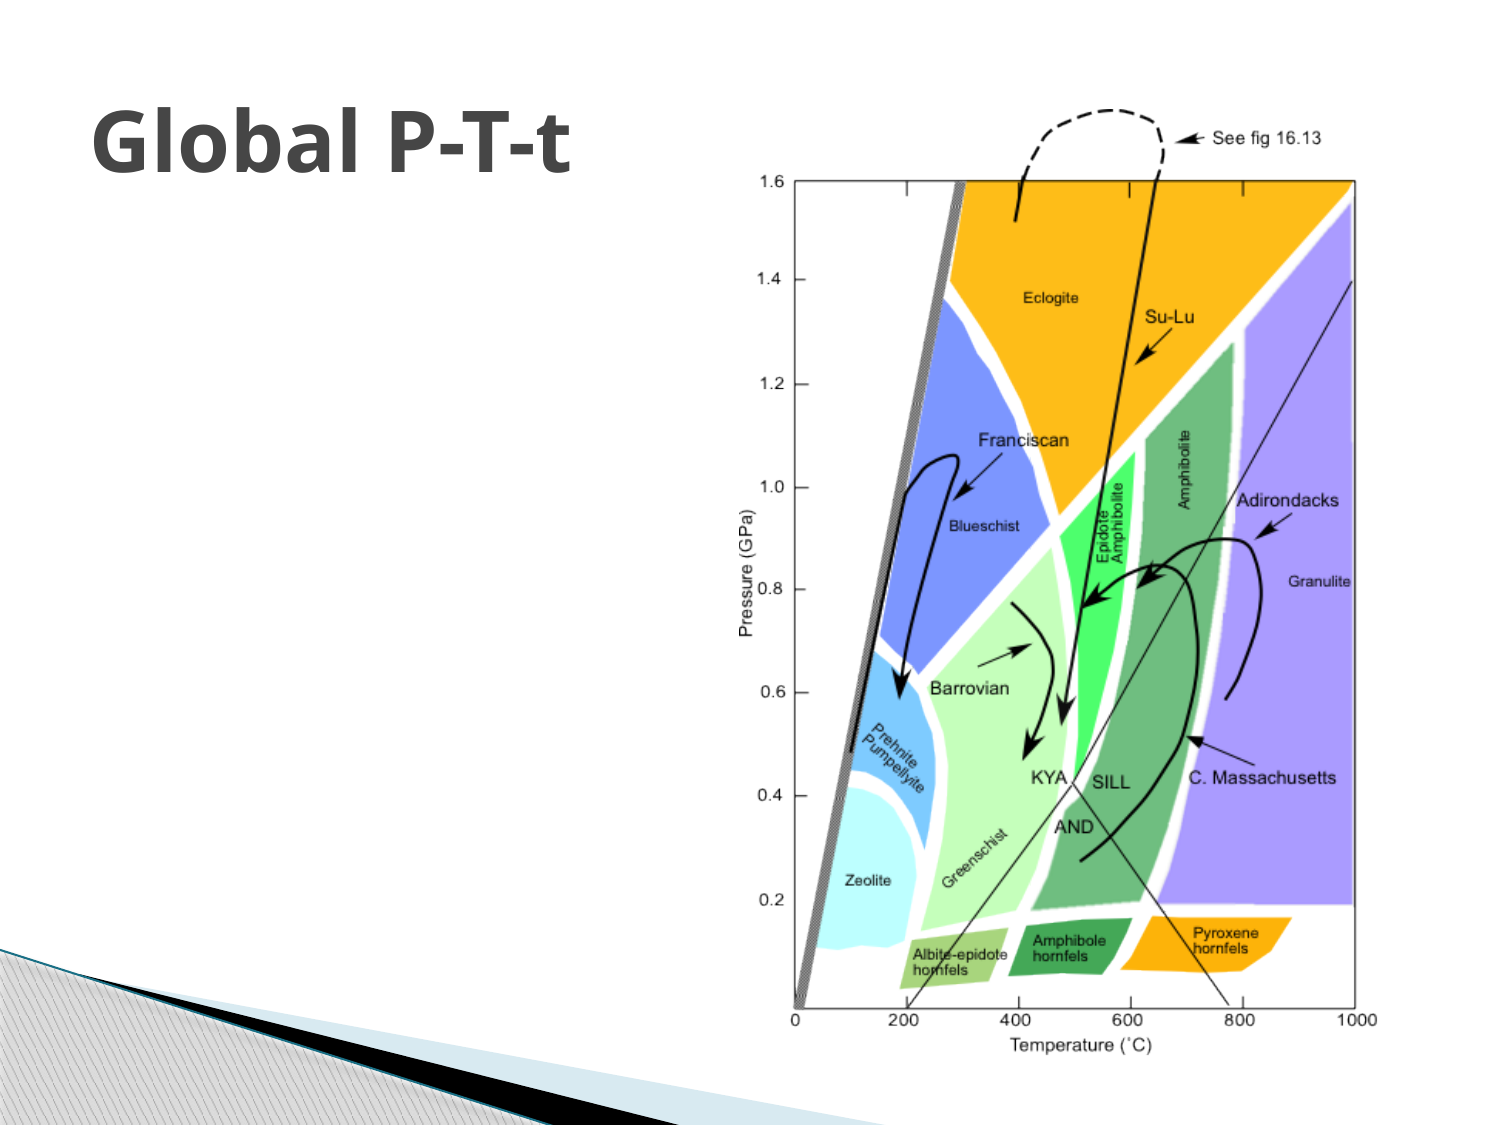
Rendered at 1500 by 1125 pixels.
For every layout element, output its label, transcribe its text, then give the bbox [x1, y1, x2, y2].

picture [739, 109, 1382, 1057]
title Global P-T-t [75, 45, 654, 233]
